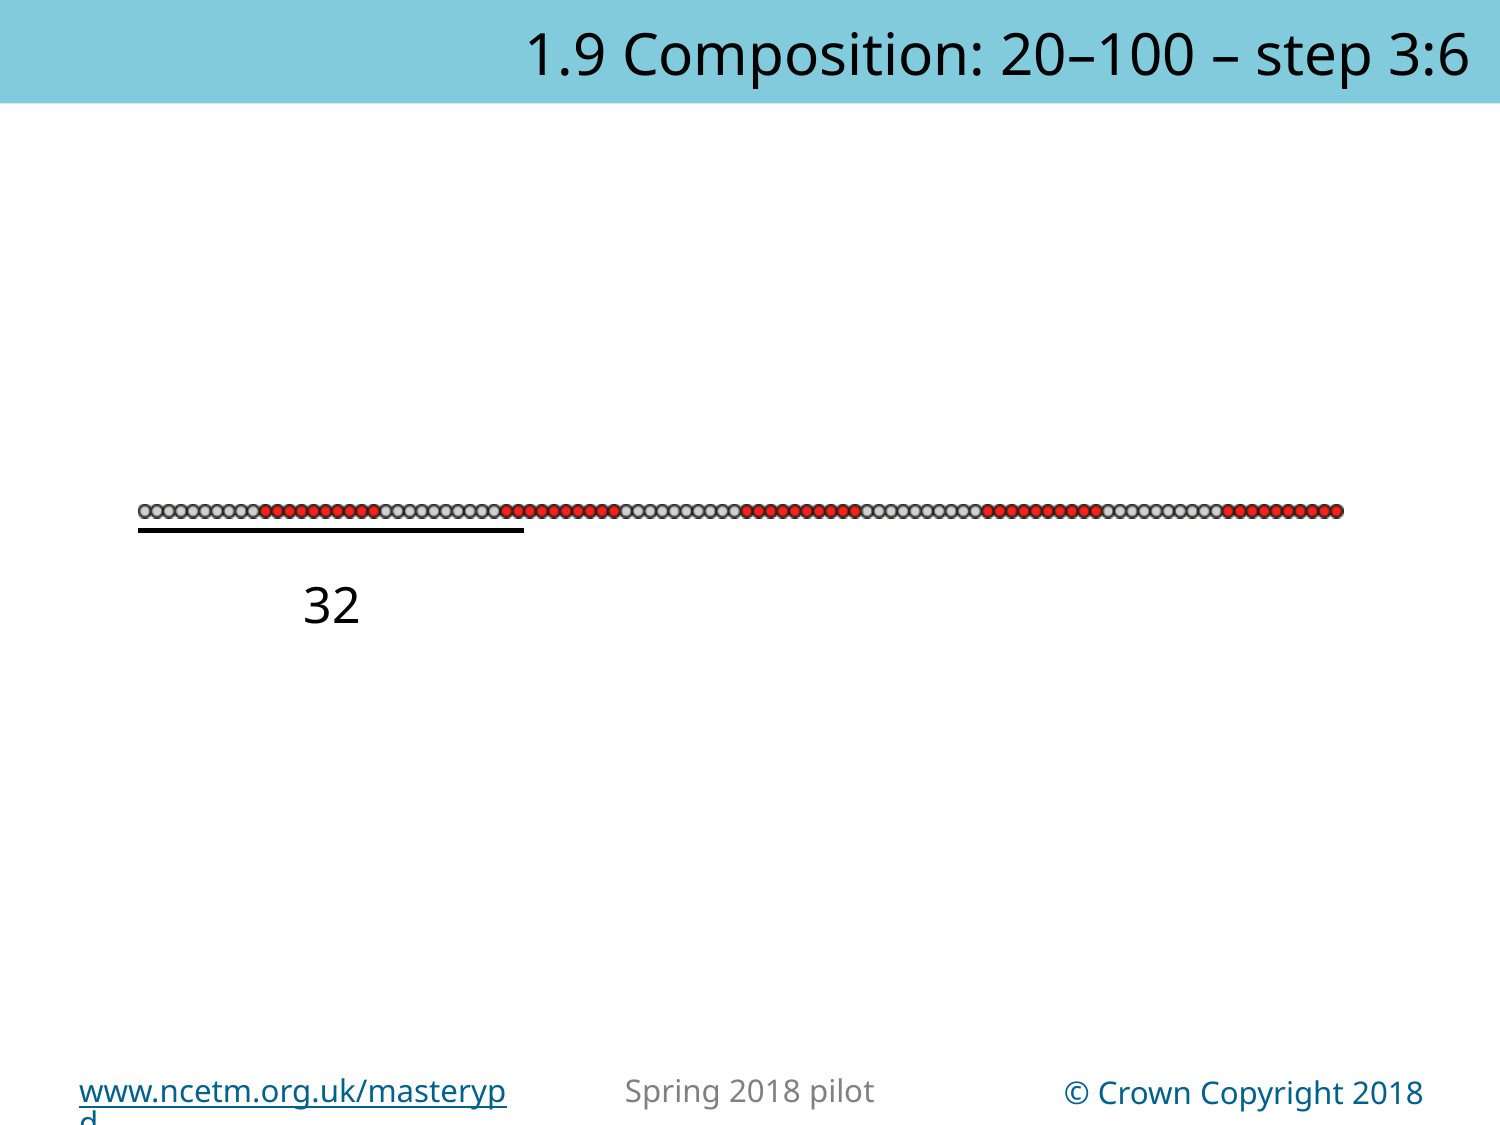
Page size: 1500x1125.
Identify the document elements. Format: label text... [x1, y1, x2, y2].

picture [138, 504, 1344, 520]
list 1.9 Composition: 20–100 – step 3:6 [0, 0, 1500, 104]
text_box 32 [280, 565, 384, 641]
